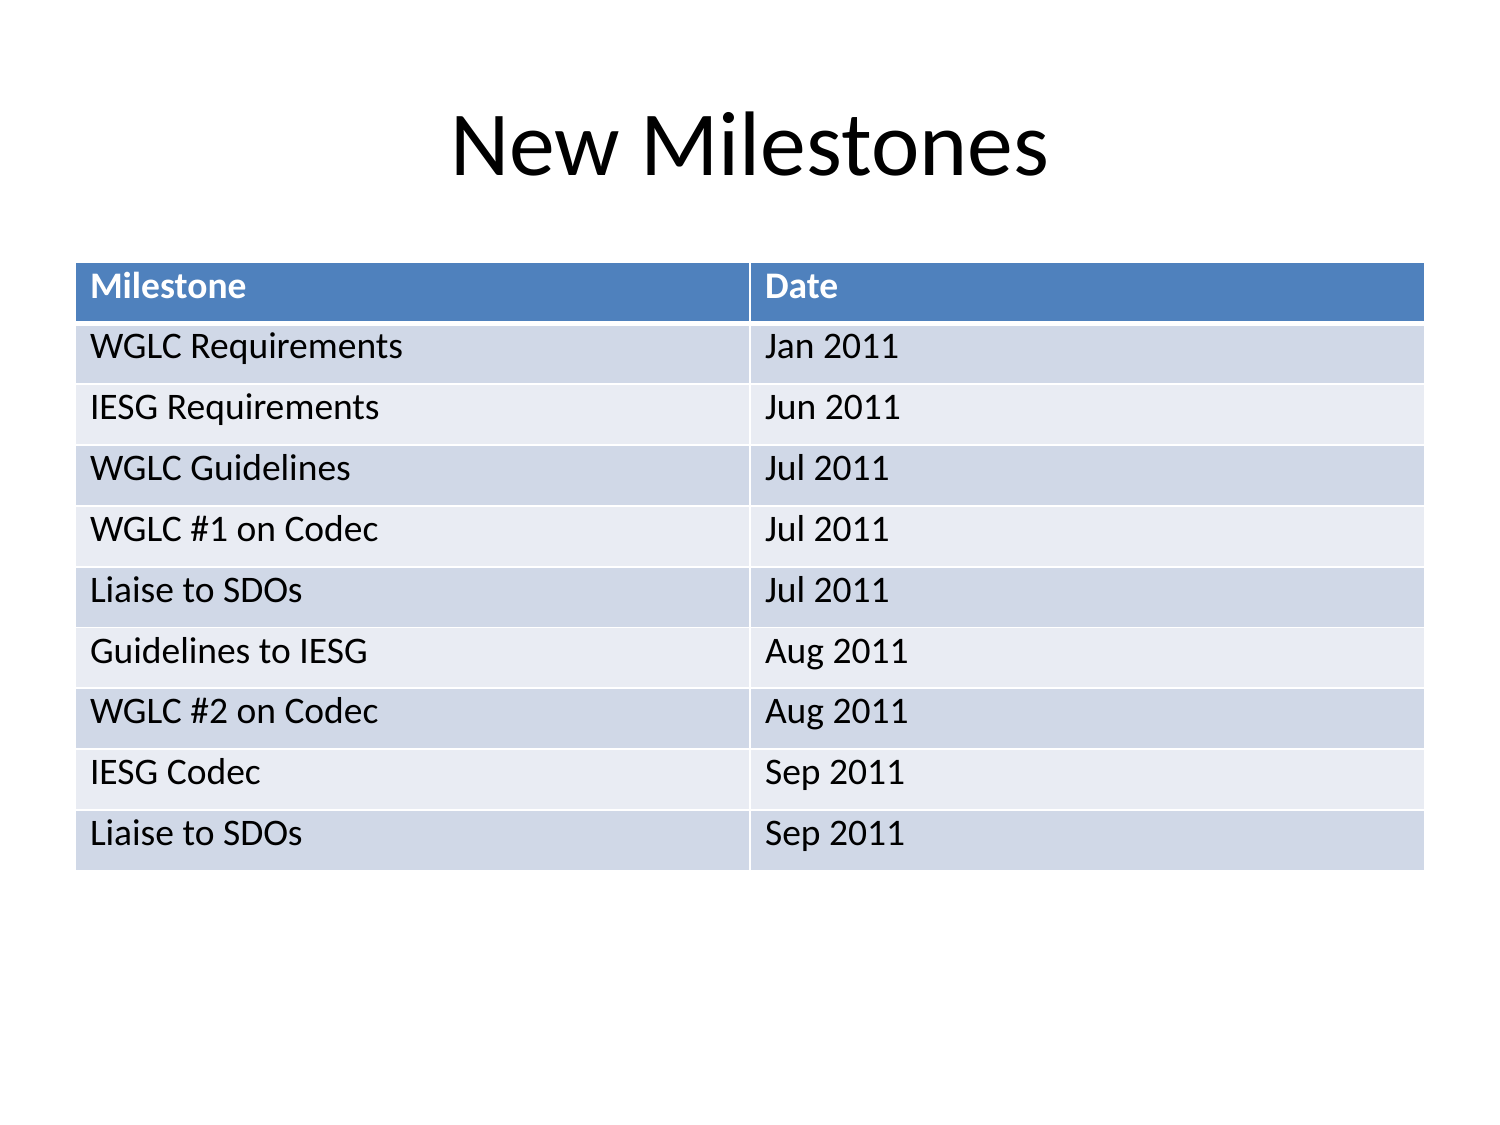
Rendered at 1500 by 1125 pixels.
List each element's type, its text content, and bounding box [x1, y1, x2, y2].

table_cell Jul 2011 [751, 507, 1424, 566]
title New Milestones [75, 45, 1425, 233]
table_cell WGLC Guidelines [76, 446, 749, 505]
table_cell Jul 2011 [751, 568, 1424, 627]
table_cell WGLC #1 on Codec [76, 507, 749, 566]
table_cell Jul 2011 [751, 446, 1424, 505]
table_cell Guidelines to IESG [76, 628, 749, 687]
table_header Milestone [76, 263, 749, 321]
table_header Date [751, 263, 1424, 321]
table_cell IESG Codec [76, 750, 749, 809]
table_cell Sep 2011 [751, 750, 1424, 809]
table_cell Jan 2011 [751, 326, 1424, 383]
table_cell Liaise to SDOs [76, 568, 749, 627]
table_cell Jun 2011 [751, 385, 1424, 444]
table_cell WGLC #2 on Codec [76, 689, 749, 748]
table_cell Sep 2011 [751, 811, 1424, 870]
table_cell Aug 2011 [751, 689, 1424, 748]
table_cell Liaise to SDOs [76, 811, 749, 870]
table_cell Aug 2011 [751, 628, 1424, 687]
table_cell IESG Requirements [76, 385, 749, 444]
table_cell WGLC Requirements [76, 326, 749, 383]
